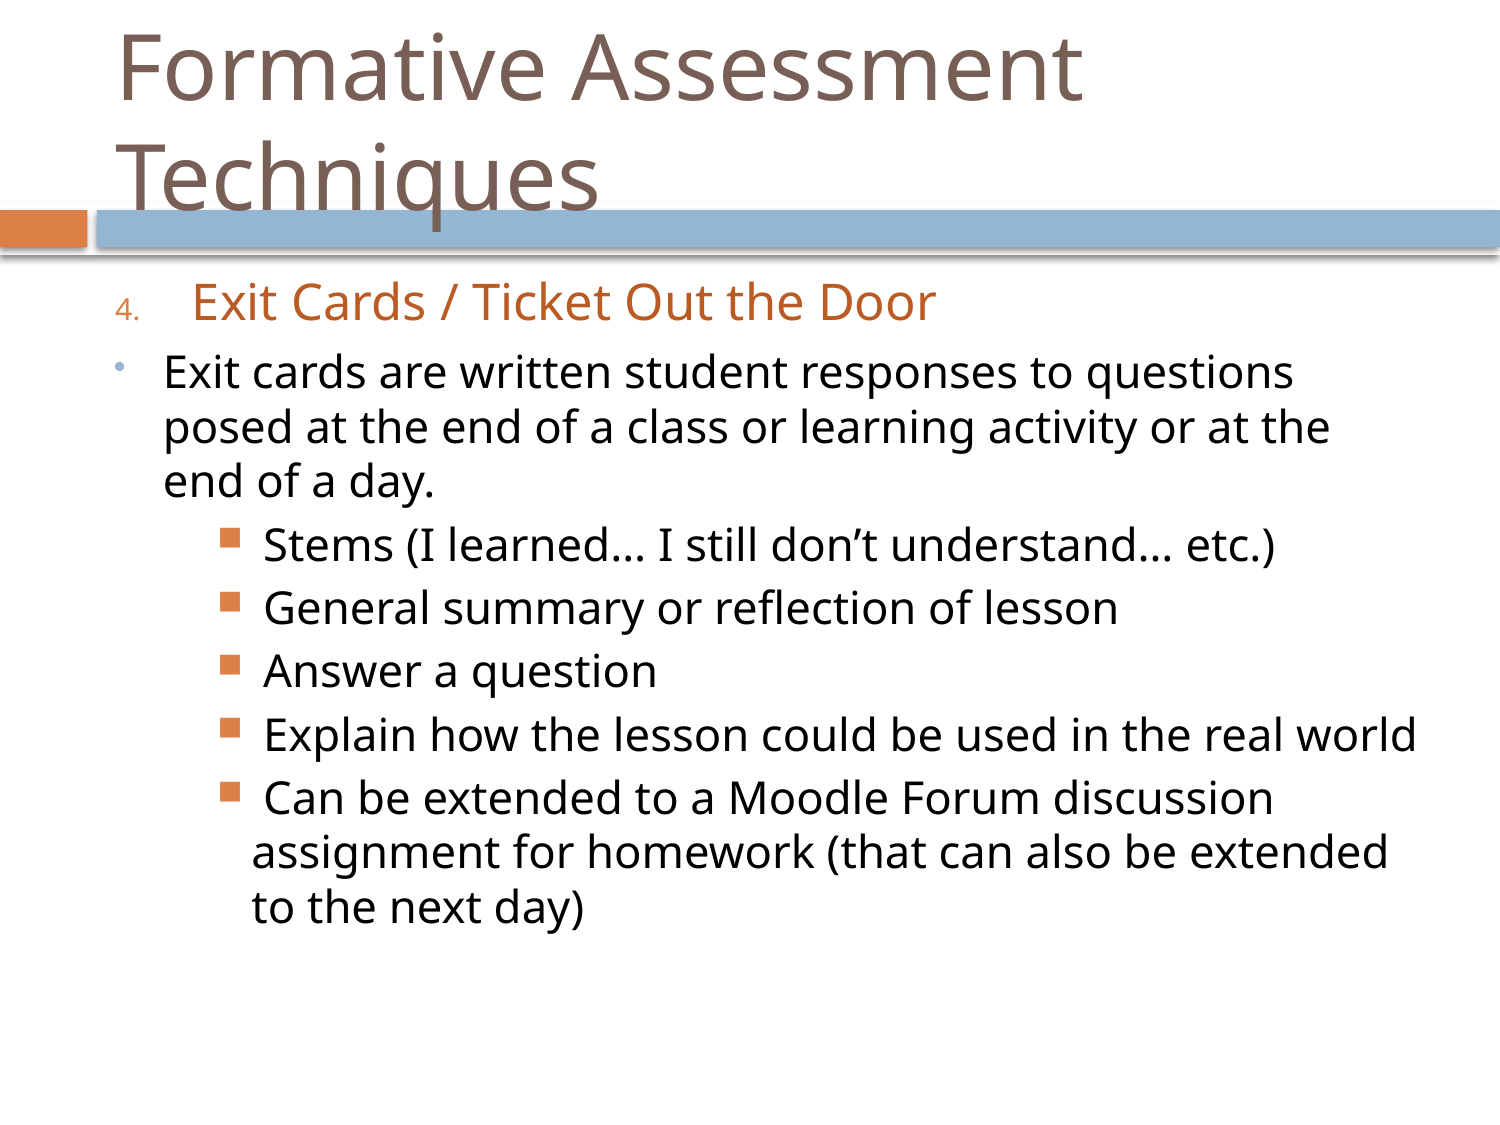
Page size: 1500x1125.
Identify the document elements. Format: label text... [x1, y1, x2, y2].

list Exit Cards / Ticket Out the Door Exit cards are written student responses to questions posed at the end of a class or learning activity or at the end of a day. Stems (I learned… I still don’t understand… etc.) General summary or reflection of lesson Answer a question Explain how the lesson could be used in the real world Can be extended to a Moodle Forum discussion assignment for homework (that can also be extended to the next day) [100, 262, 1438, 1000]
title Formative Assessment Techniques [100, 37, 1438, 200]
